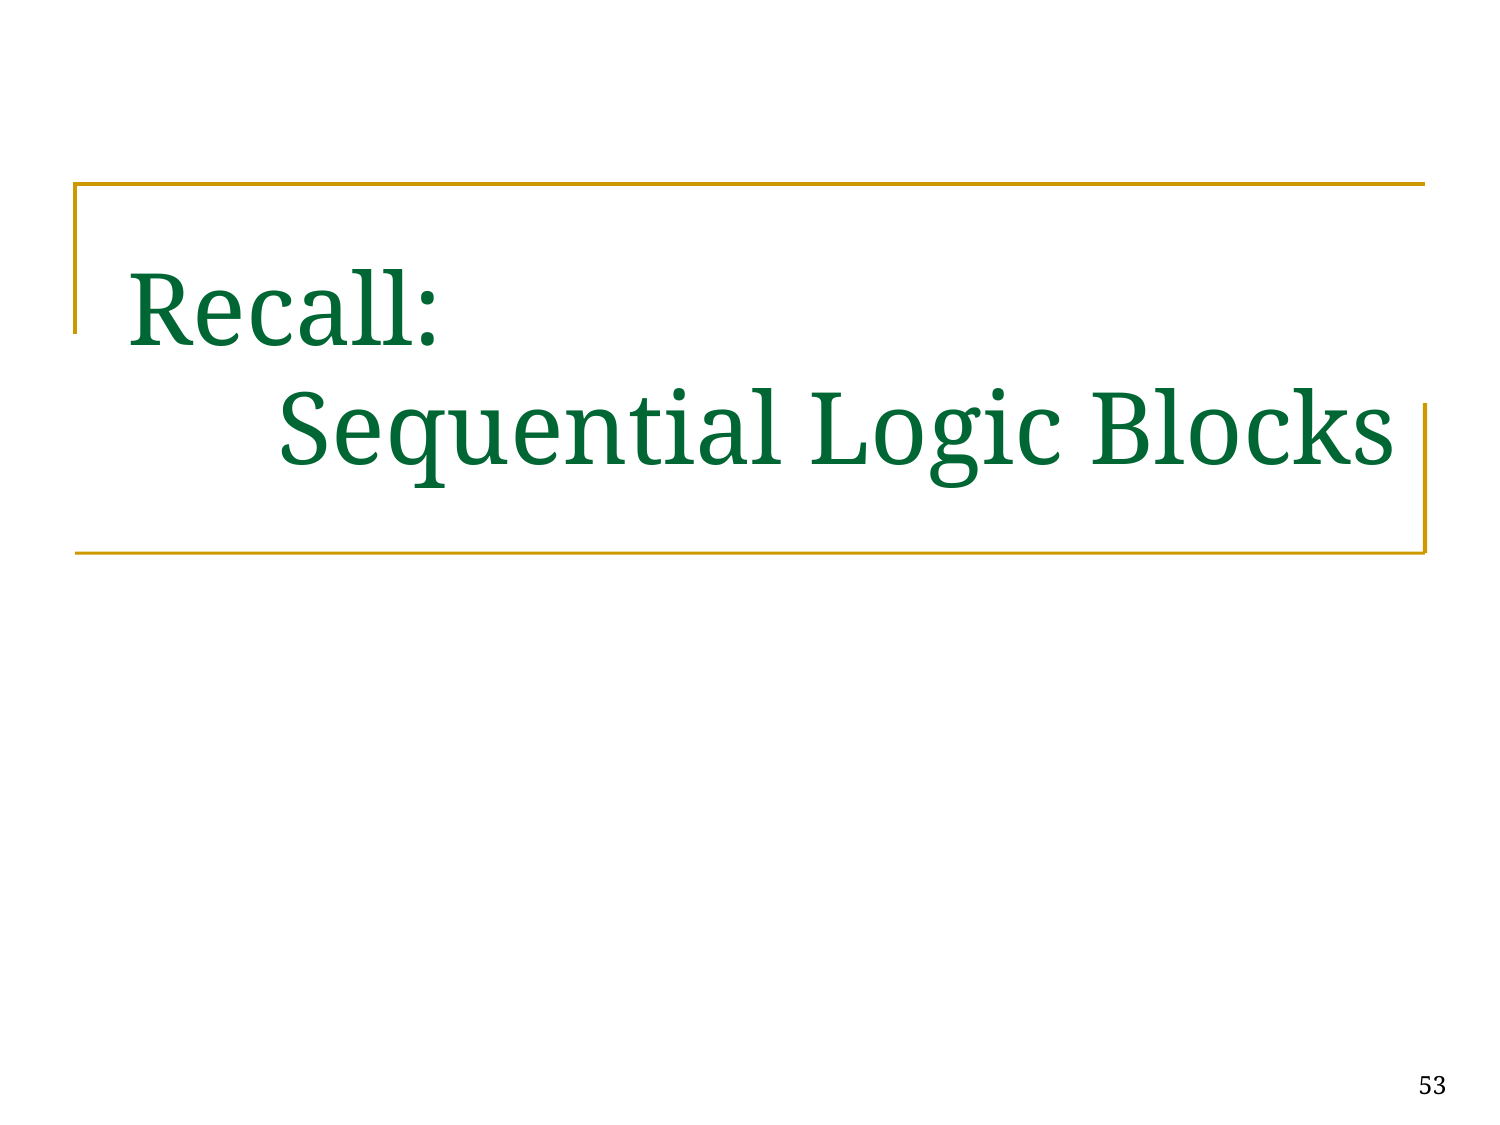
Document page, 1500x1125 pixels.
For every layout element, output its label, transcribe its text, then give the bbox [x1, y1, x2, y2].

slide_number 53 [1111, 1036, 1462, 1112]
title Recall: Sequential Logic Blocks [112, 237, 1413, 525]
